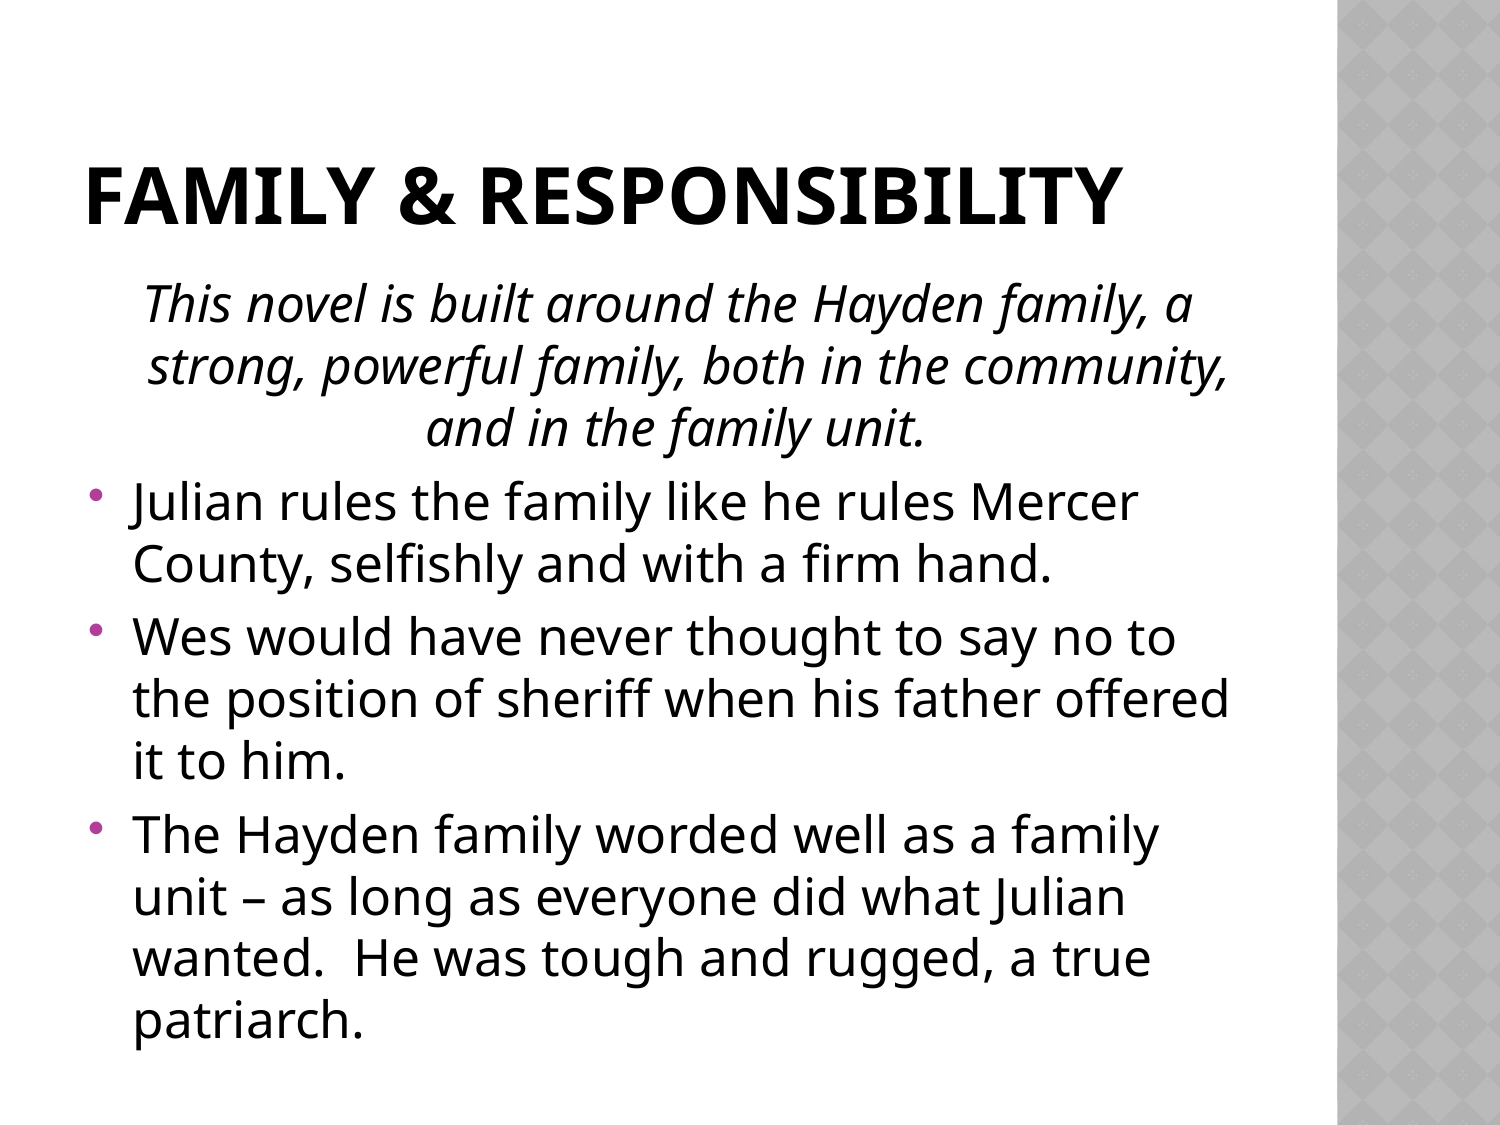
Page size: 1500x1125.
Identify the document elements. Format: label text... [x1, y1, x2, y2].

list This novel is built around the Hayden family, a strong, powerful family, both in the community, and in the family unit. Julian rules the family like he rules Mercer County, selfishly and with a firm hand. Wes would have never thought to say no to the position of sheriff when his father offered it to him. The Hayden family worded well as a family unit – as long as everyone did what Julian wanted. He was tough and rugged, a true patriarch. [75, 264, 1263, 1059]
title Family & responsibility [75, 52, 1263, 240]
